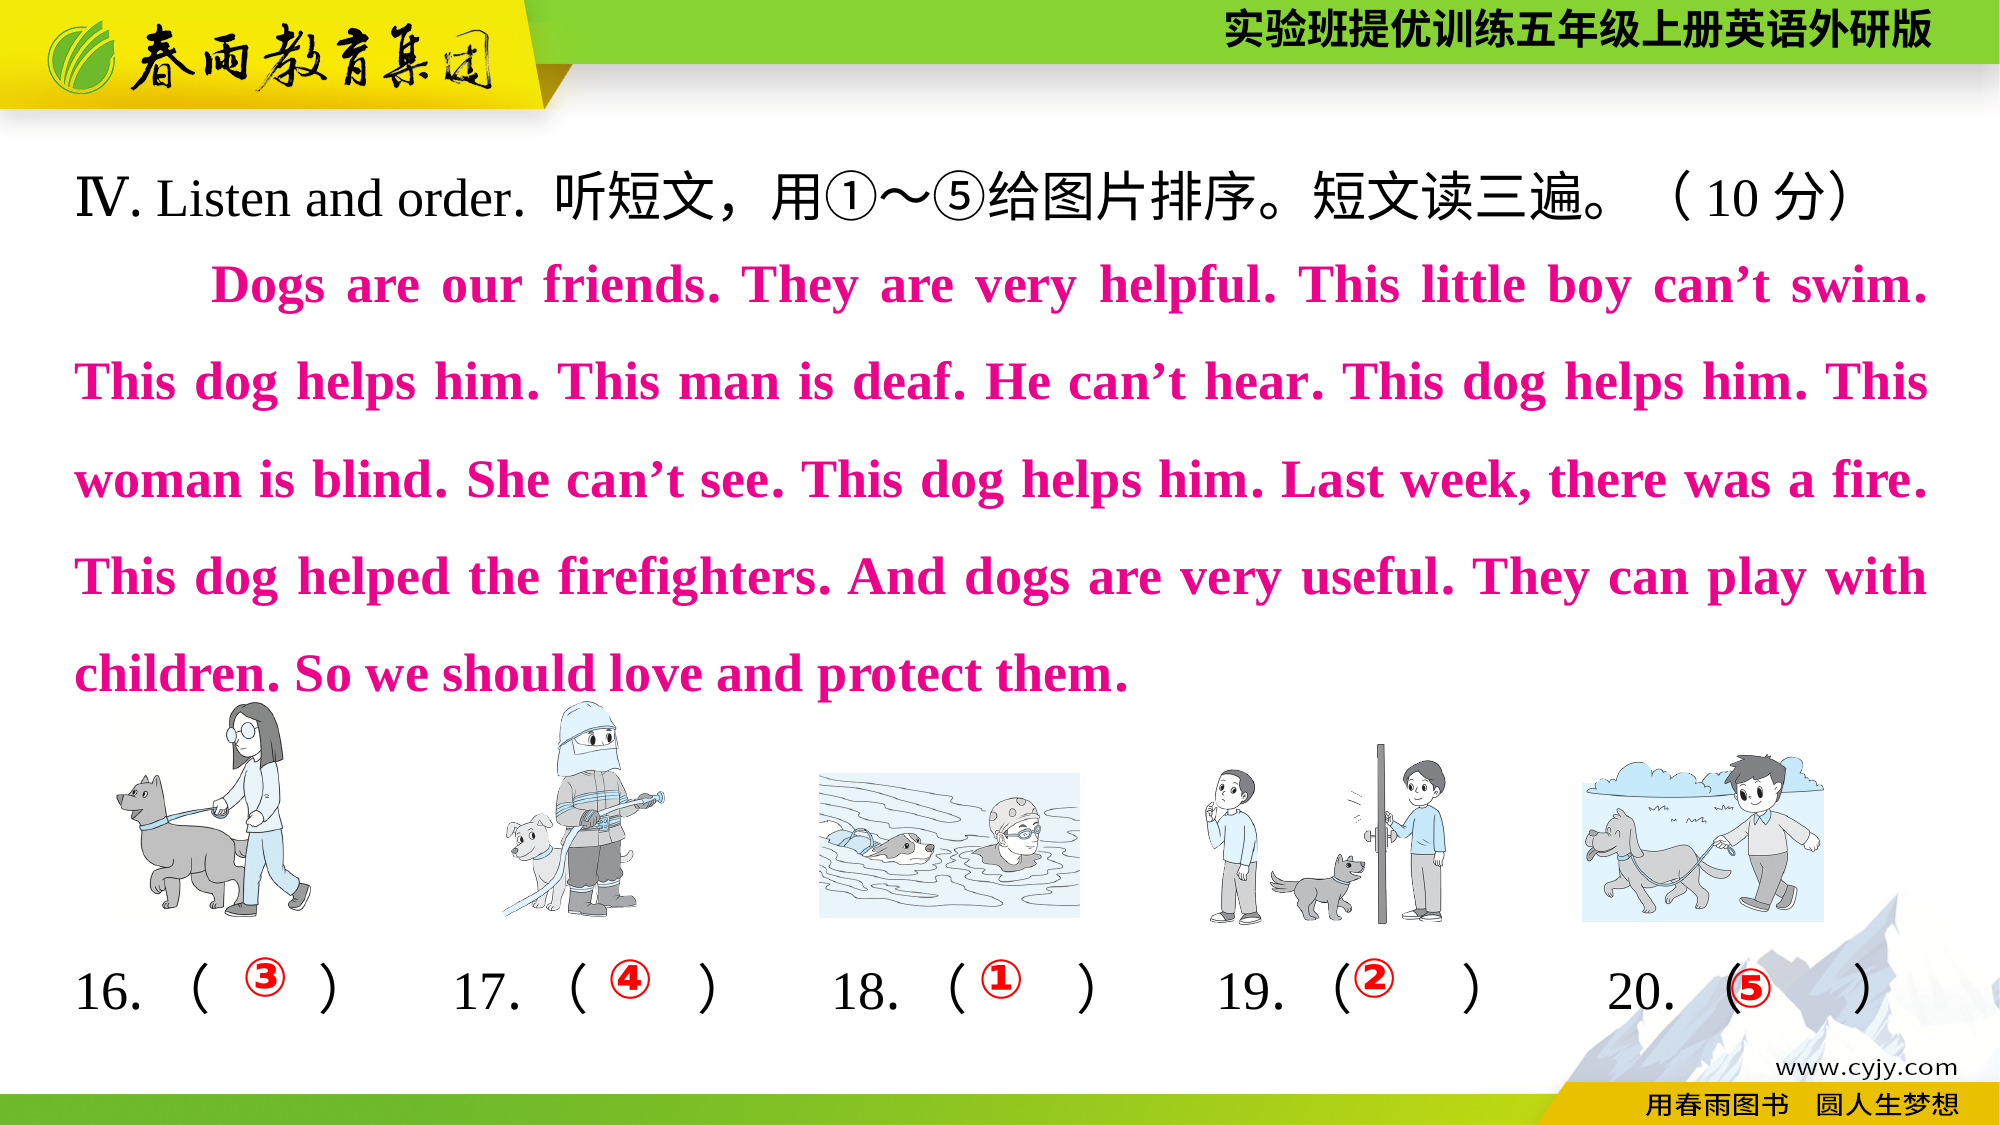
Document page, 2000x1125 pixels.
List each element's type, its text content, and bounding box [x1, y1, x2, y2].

picture [0, 0, 2000, 1125]
text_box ④ [592, 937, 669, 1017]
text_box 16.（ ） 17.（ ） 18.（ ） 19.（ ） 20.（ ） [59, 915, 1944, 1028]
text_box ③ [227, 935, 304, 1015]
text_box Dogs are our friends. They are very helpful. This little boy can’t swim. This dog helps him. This man is deaf. He can’t hear. This dog helps him. This woman is blind. She can’t see. This dog helps him. Last week, there was a fire. This dog helped the firefighters. And dogs are very useful. They can play with children. So we should love and protect them. [59, 208, 1944, 711]
text_box ⑤ [1713, 931, 1790, 1027]
list Ⅳ. Listen and order. 听短文，用①～⑤给图片排序。短文读三遍。（10分） [59, 122, 1944, 208]
text_box ① [963, 937, 1040, 1017]
text_box ② [1336, 936, 1413, 1016]
